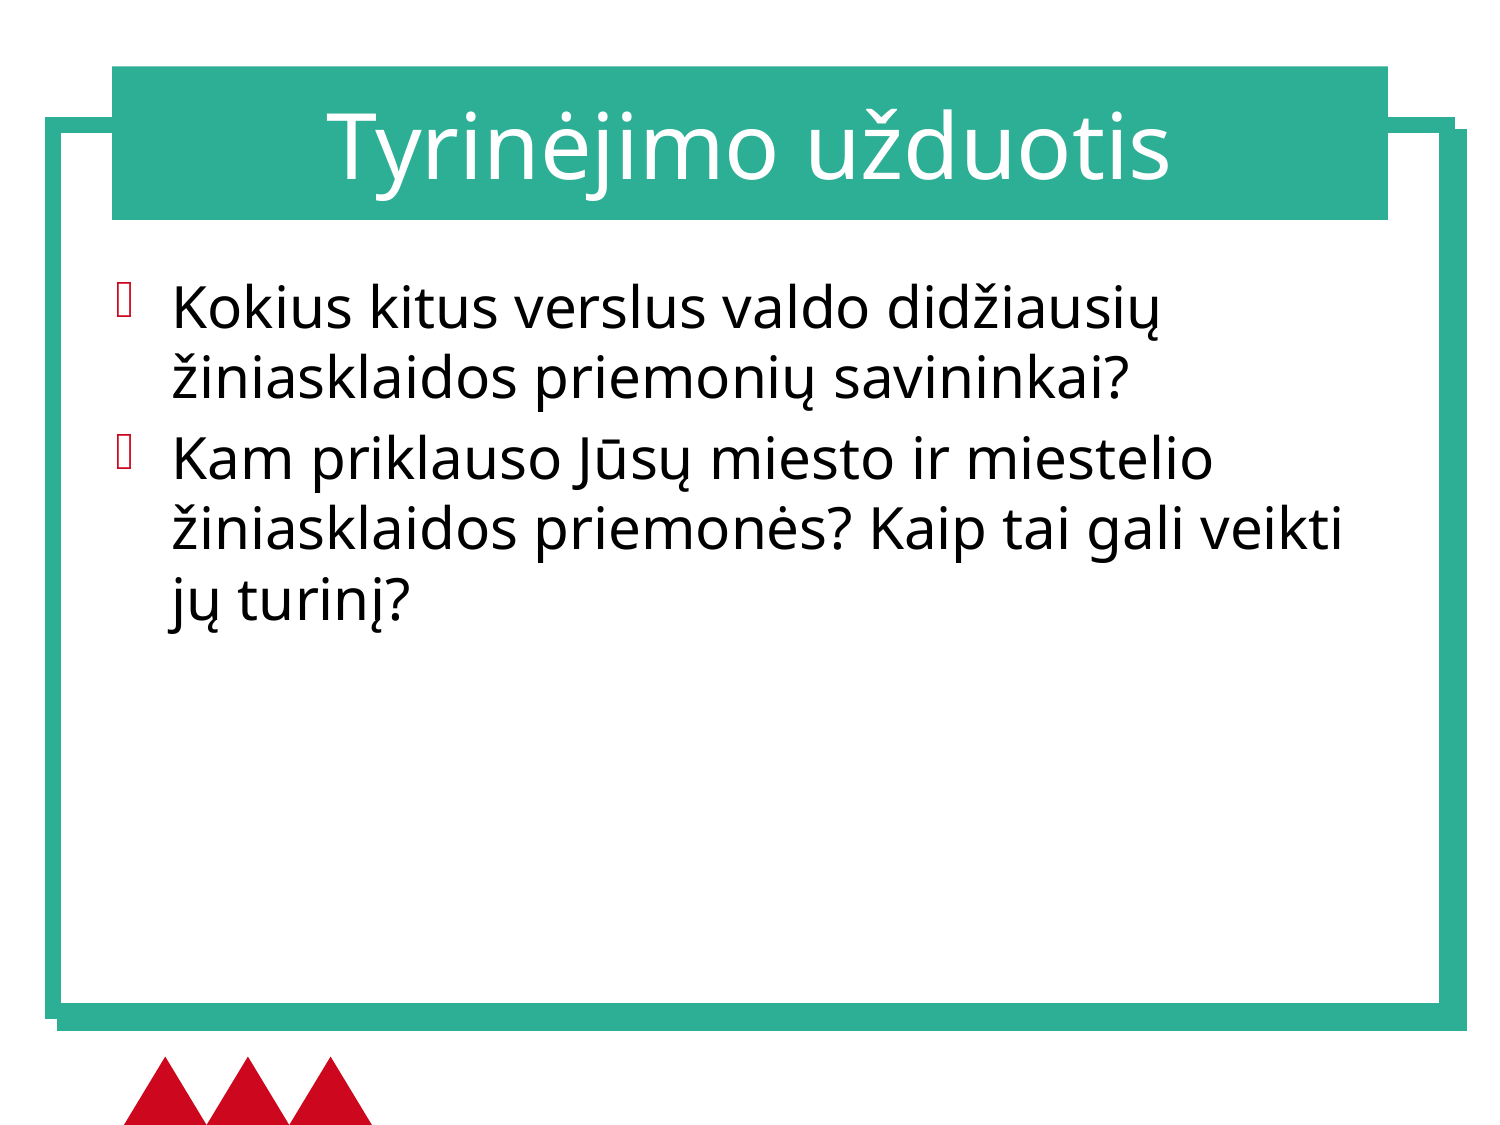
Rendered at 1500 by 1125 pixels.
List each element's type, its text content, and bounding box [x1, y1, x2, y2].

list Kokius kitus verslus valdo didžiausių žiniasklaidos priemonių savininkai? Kam priklauso Jūsų miesto ir miestelio žiniasklaidos priemonės? Kaip tai gali veikti jų turinį? [100, 262, 1400, 1047]
title Tyrinėjimo užduotis [112, 66, 1388, 220]
